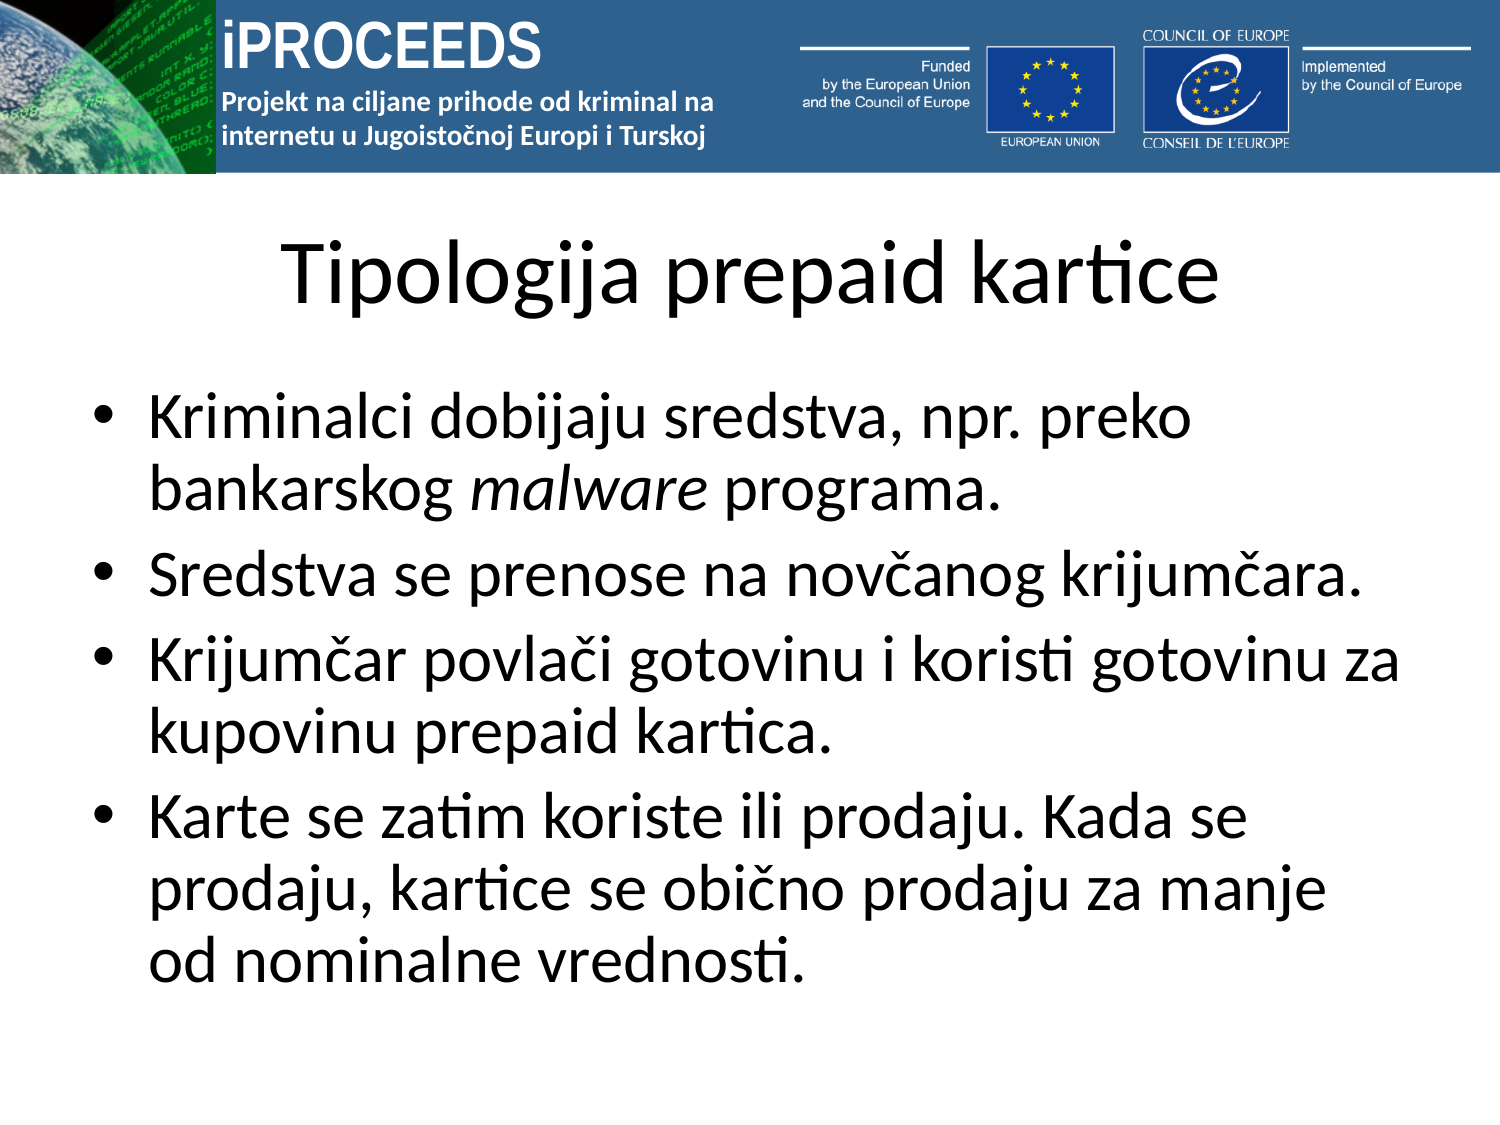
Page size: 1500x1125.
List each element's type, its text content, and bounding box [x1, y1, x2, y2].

title Tipologija prepaid kartice [76, 172, 1428, 361]
picture [800, 30, 1471, 148]
picture [0, 0, 216, 174]
list Kriminalci dobijaju sredstva, npr. preko bankarskog malware programa. Sredstva se prenose na novčanog krijumčara. Krijumčar povlači gotovinu i koristi gotovinu za kupovinu prepaid kartica. Karte se zatim koriste ili prodaju. Kada se prodaju, kartice se obično prodaju za manje od nominalne vrednosti. [76, 373, 1428, 1017]
